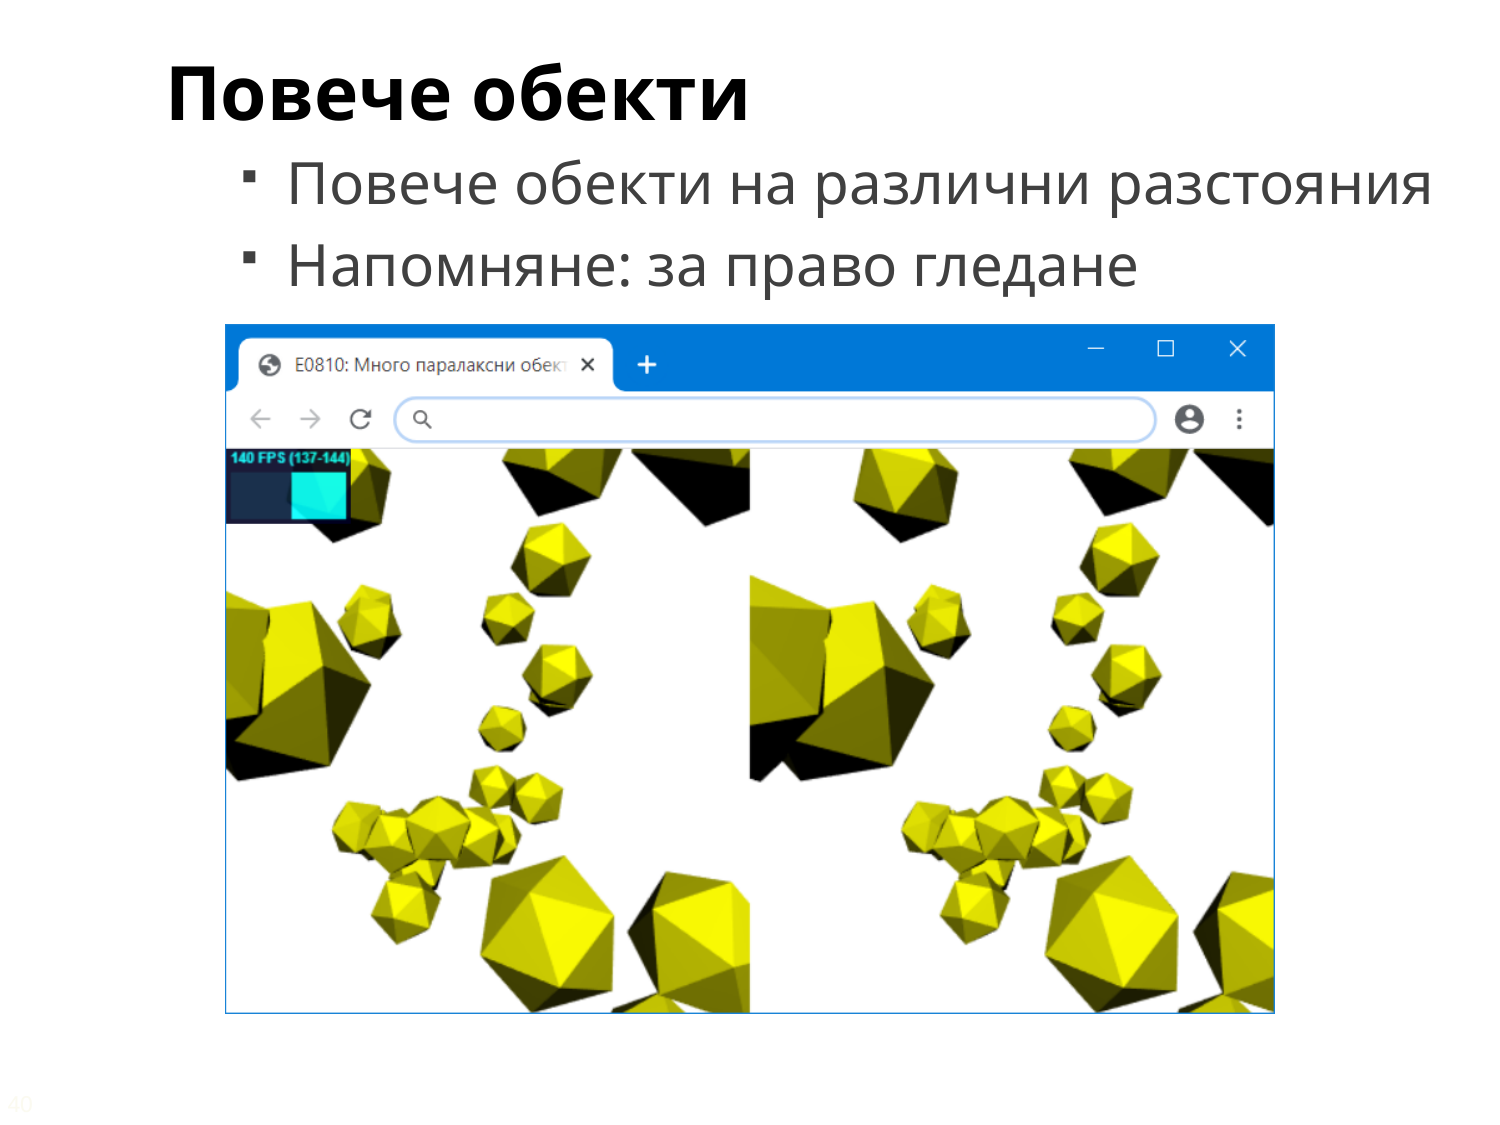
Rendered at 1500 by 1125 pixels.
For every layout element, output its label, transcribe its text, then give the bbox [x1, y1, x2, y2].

picture [224, 324, 1276, 1014]
list Повече обекти Повече обекти на различни разстояния Напомняне: за право гледане [150, 37, 1488, 1113]
